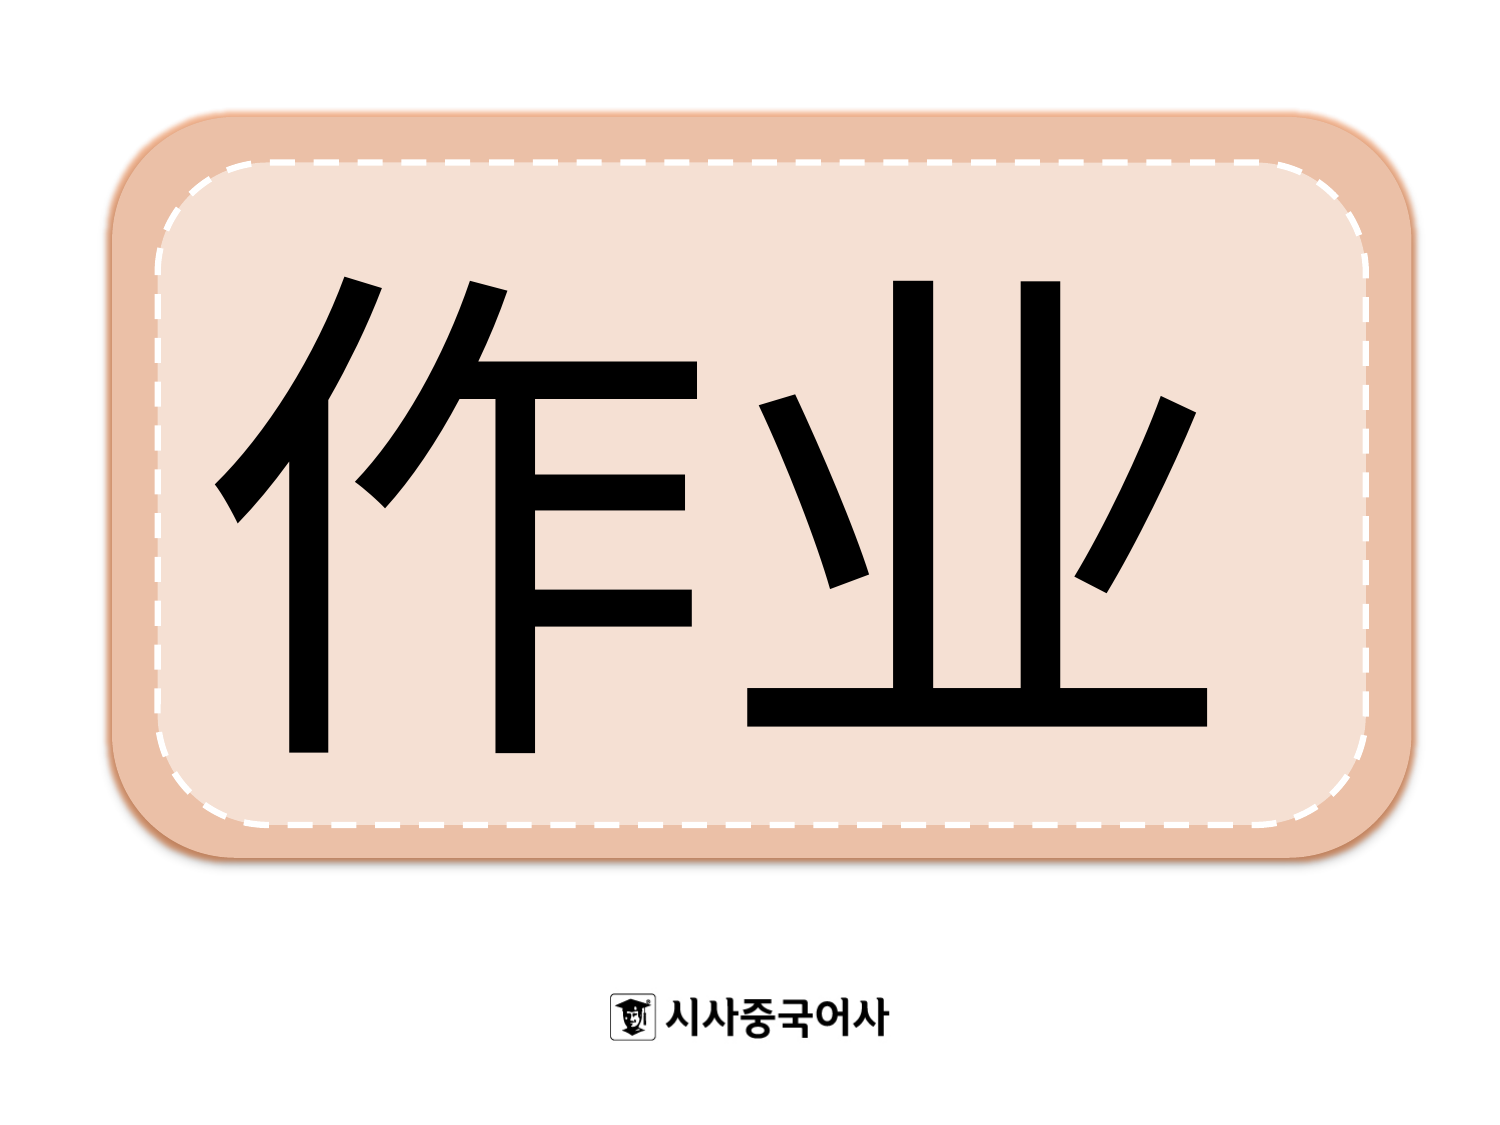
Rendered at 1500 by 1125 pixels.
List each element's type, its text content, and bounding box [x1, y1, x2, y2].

text_box 作业 [171, 172, 1380, 836]
picture [602, 987, 898, 1047]
text_box [162, 160, 1371, 824]
